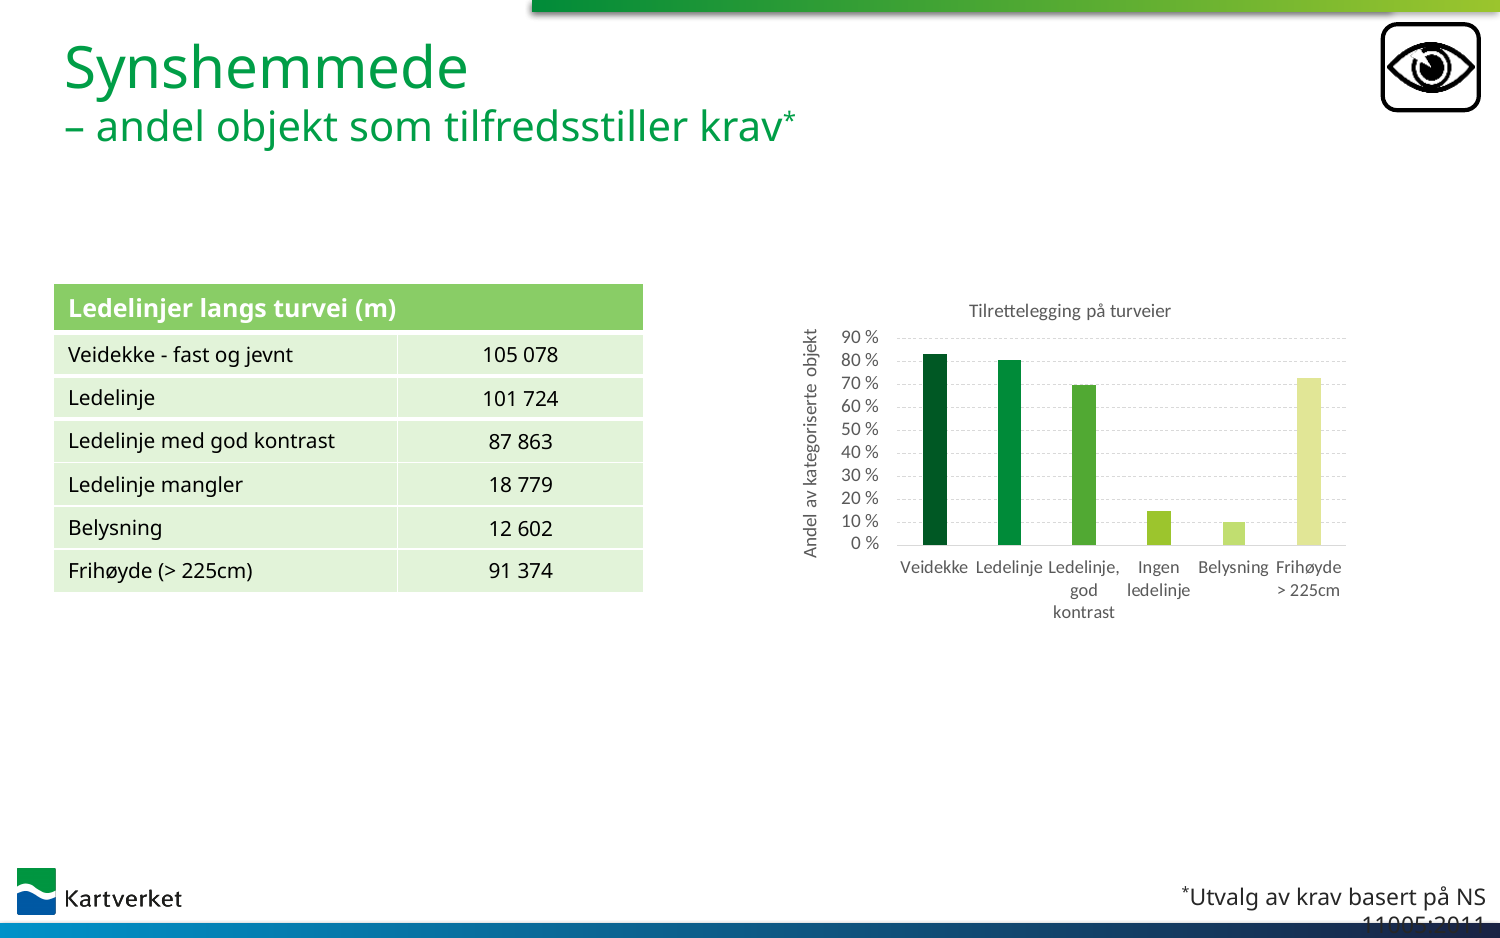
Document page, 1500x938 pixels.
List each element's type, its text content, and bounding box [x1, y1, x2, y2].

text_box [1382, 24, 1480, 111]
table_cell Frihøyde (> 225cm) [54, 550, 397, 592]
table_cell Veidekke - fast og jevnt [54, 335, 397, 374]
table_cell 101 724 [398, 378, 643, 417]
table_cell Ledelinje med god kontrast [54, 421, 397, 462]
table_header Ledelinjer langs turvei (m) [54, 284, 643, 330]
table_cell 18 779 [398, 463, 643, 505]
table_cell 105 078 [398, 335, 643, 374]
table_cell 87 863 [398, 421, 643, 462]
table_cell Ledelinje mangler [54, 463, 397, 505]
text_box Synshemmede – andel objekt som tilfredsstiller krav* [49, 24, 1431, 158]
text_box *Utvalg av krav basert på NS 11005:2011 [1068, 873, 1500, 938]
table_cell Ledelinje [54, 378, 397, 417]
picture [791, 291, 1349, 630]
table_cell Belysning [54, 507, 397, 548]
table_cell 12 602 [398, 507, 643, 548]
table_cell 91 374 [398, 550, 643, 592]
